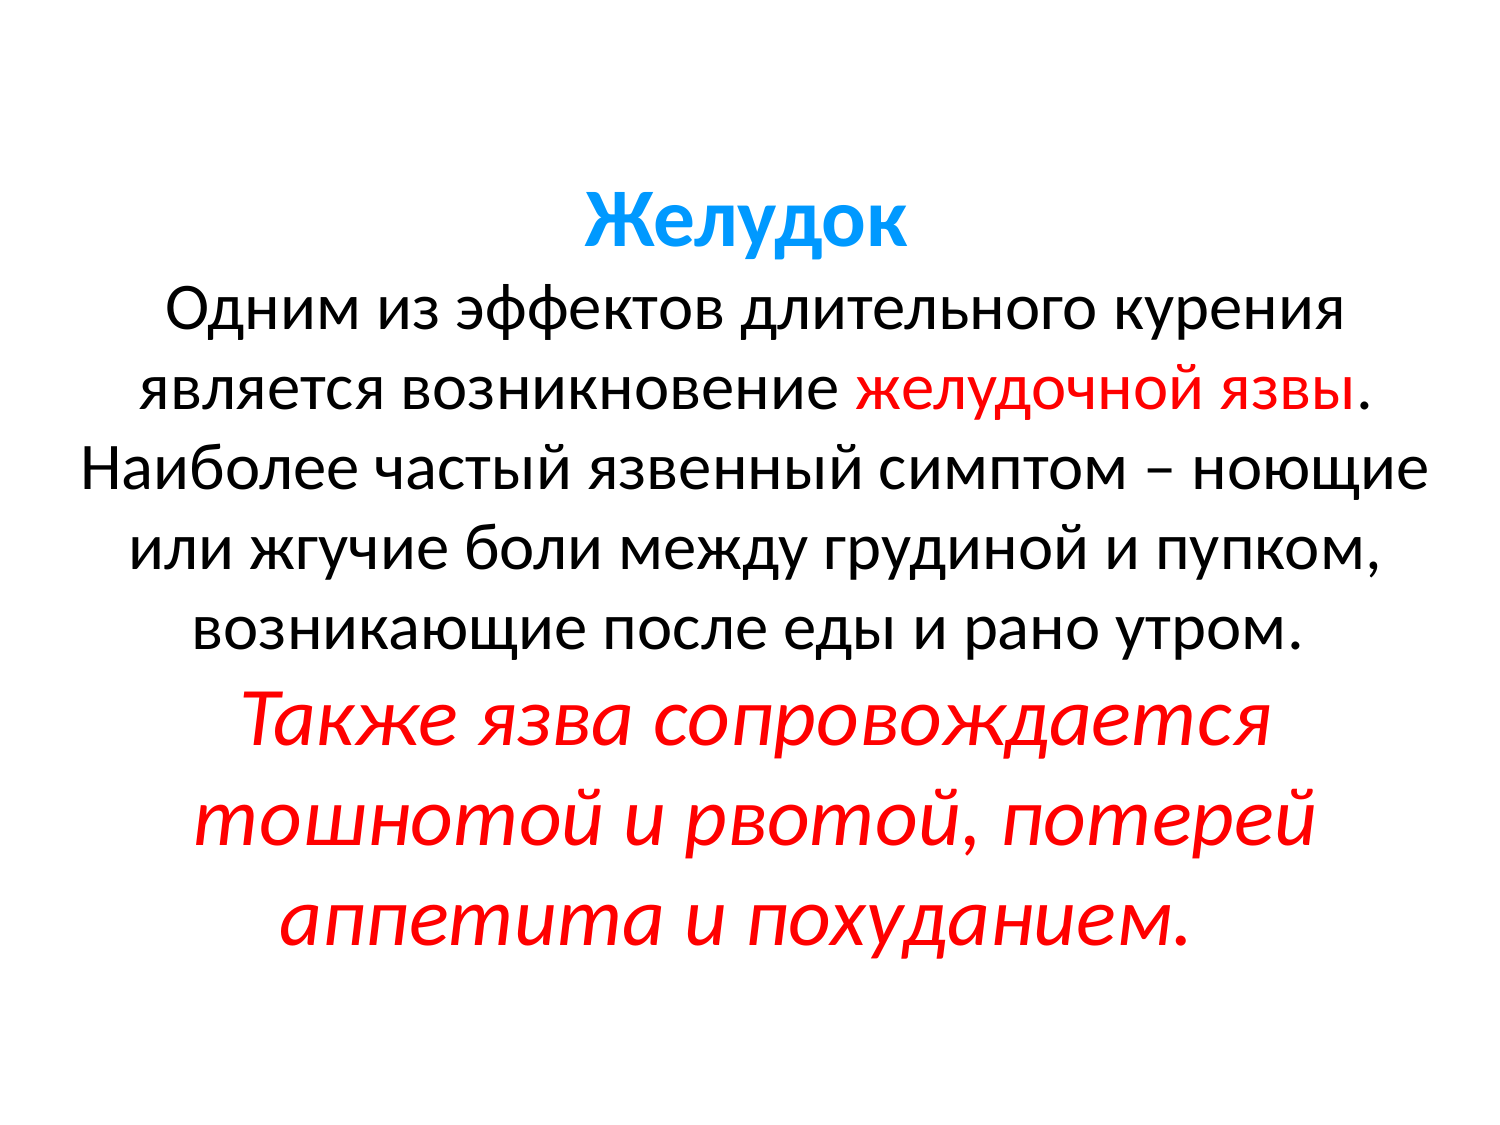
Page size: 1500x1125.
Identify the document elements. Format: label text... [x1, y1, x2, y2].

title Желудок Одним из эффектов длительного курения является возникновение желудочной язвы. Наиболее частый язвенный симптом – ноющие или жгучие боли между грудиной и пупком, возникающие после еды и рано утром. Также язва сопровождается тошнотой и рвотой, потерей аппетита и похуданием. [53, 42, 1459, 1083]
